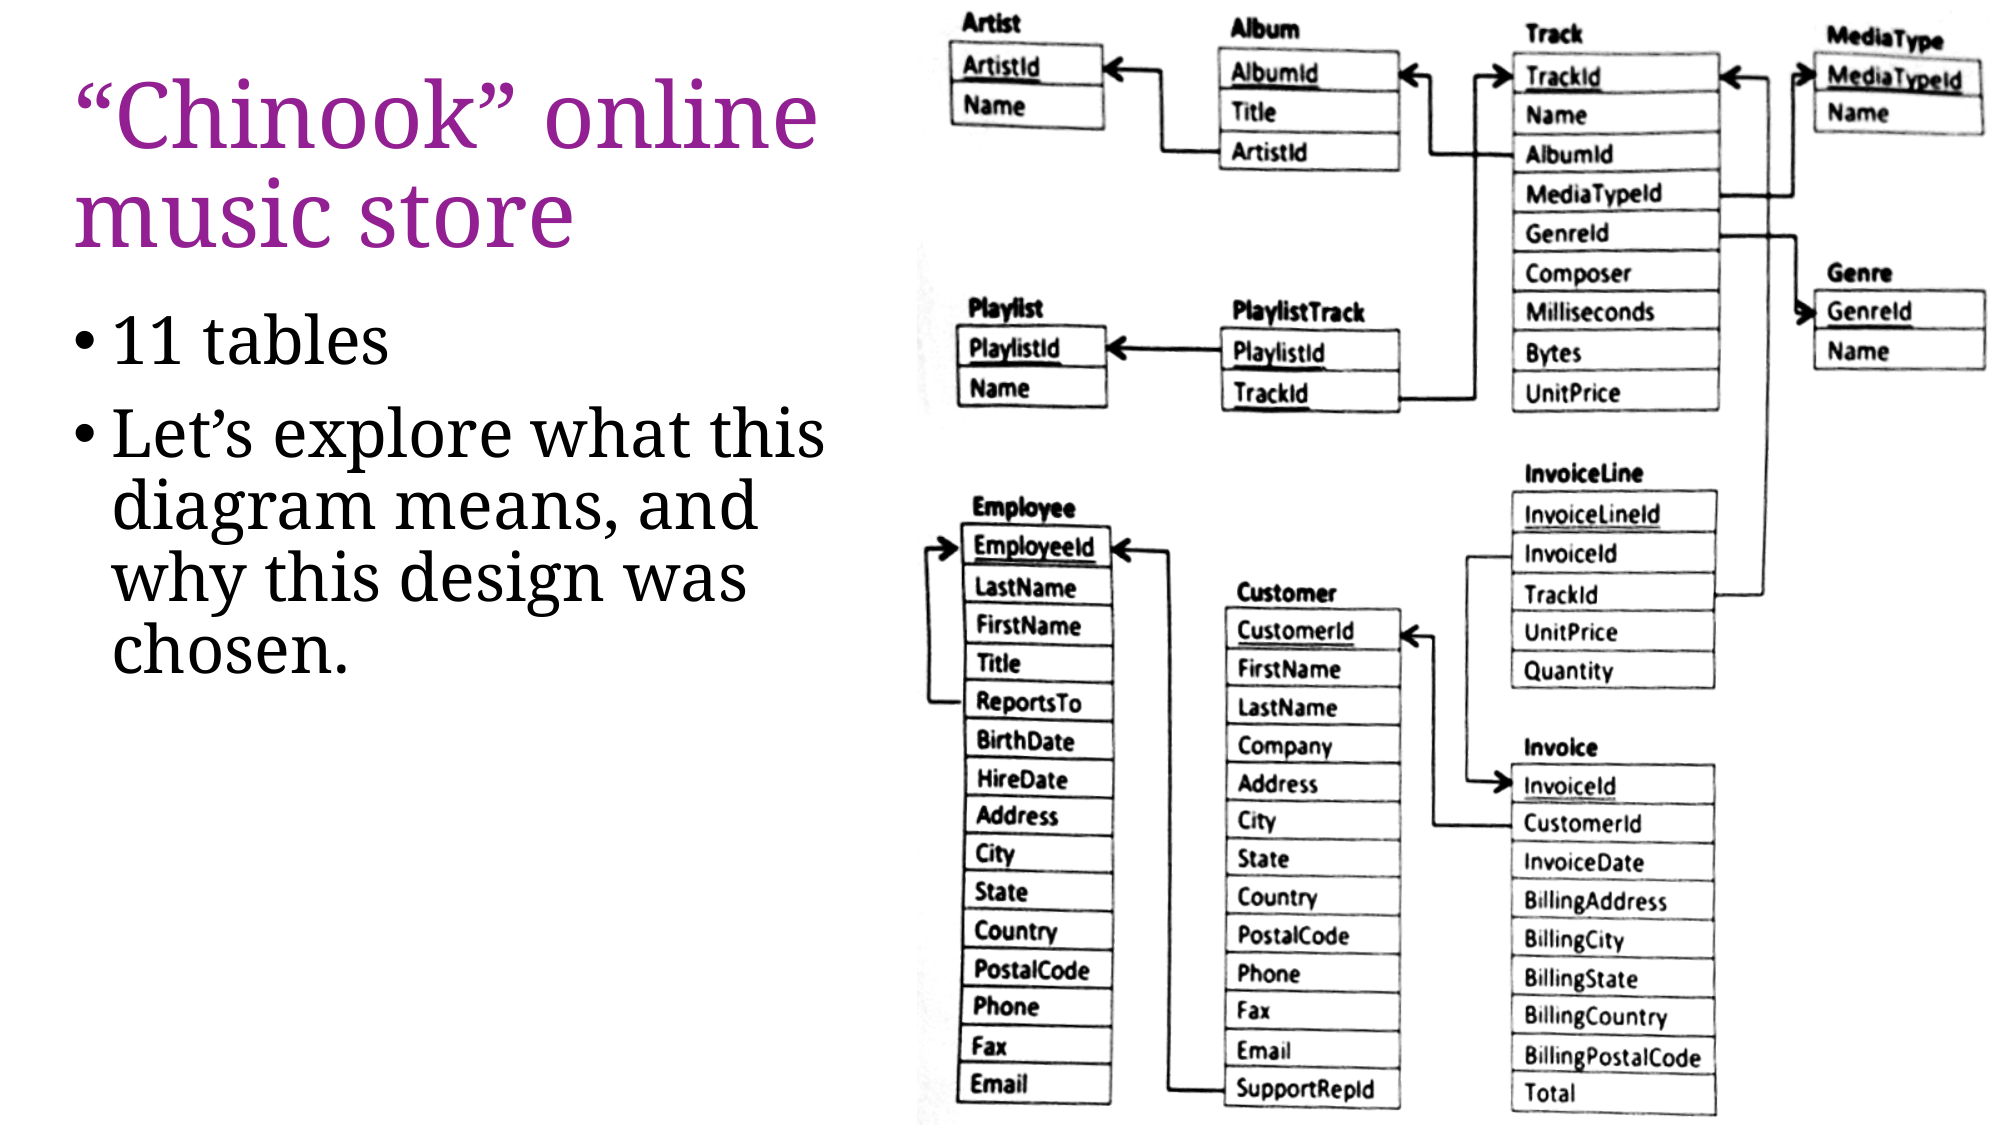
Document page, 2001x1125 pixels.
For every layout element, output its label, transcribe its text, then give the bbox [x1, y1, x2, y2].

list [917, 0, 2000, 1125]
title “Chinook” online music store [58, 59, 878, 278]
list 11 tables Let’s explore what this diagram means, and why this design was chosen. [58, 299, 878, 1063]
